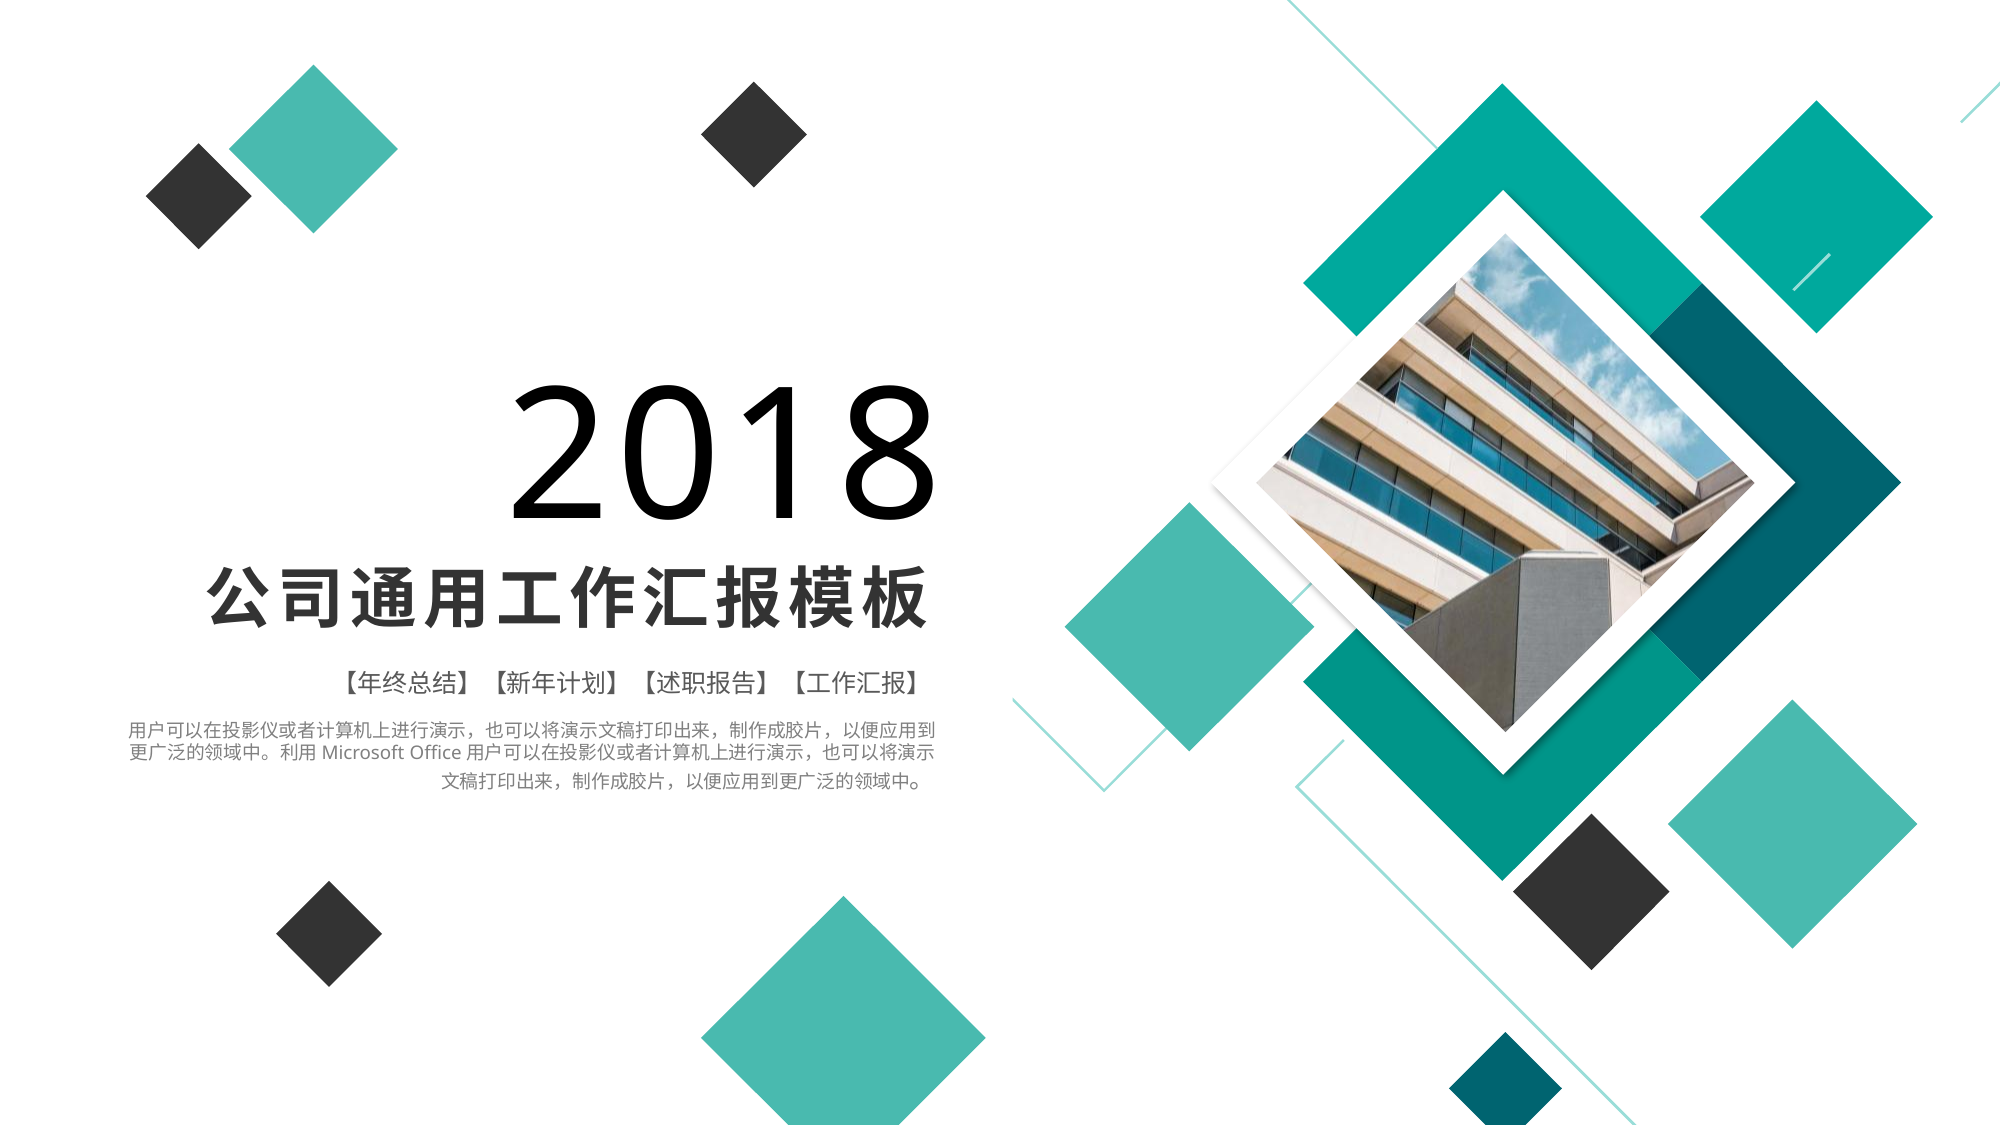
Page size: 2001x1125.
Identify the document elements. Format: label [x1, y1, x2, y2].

text_box [1012, 0, 2000, 1125]
text_box [700, 895, 986, 1125]
text_box [228, 64, 398, 234]
text_box [700, 81, 807, 188]
text_box [276, 880, 383, 987]
text_box [112, 327, 958, 802]
text_box [145, 143, 252, 250]
